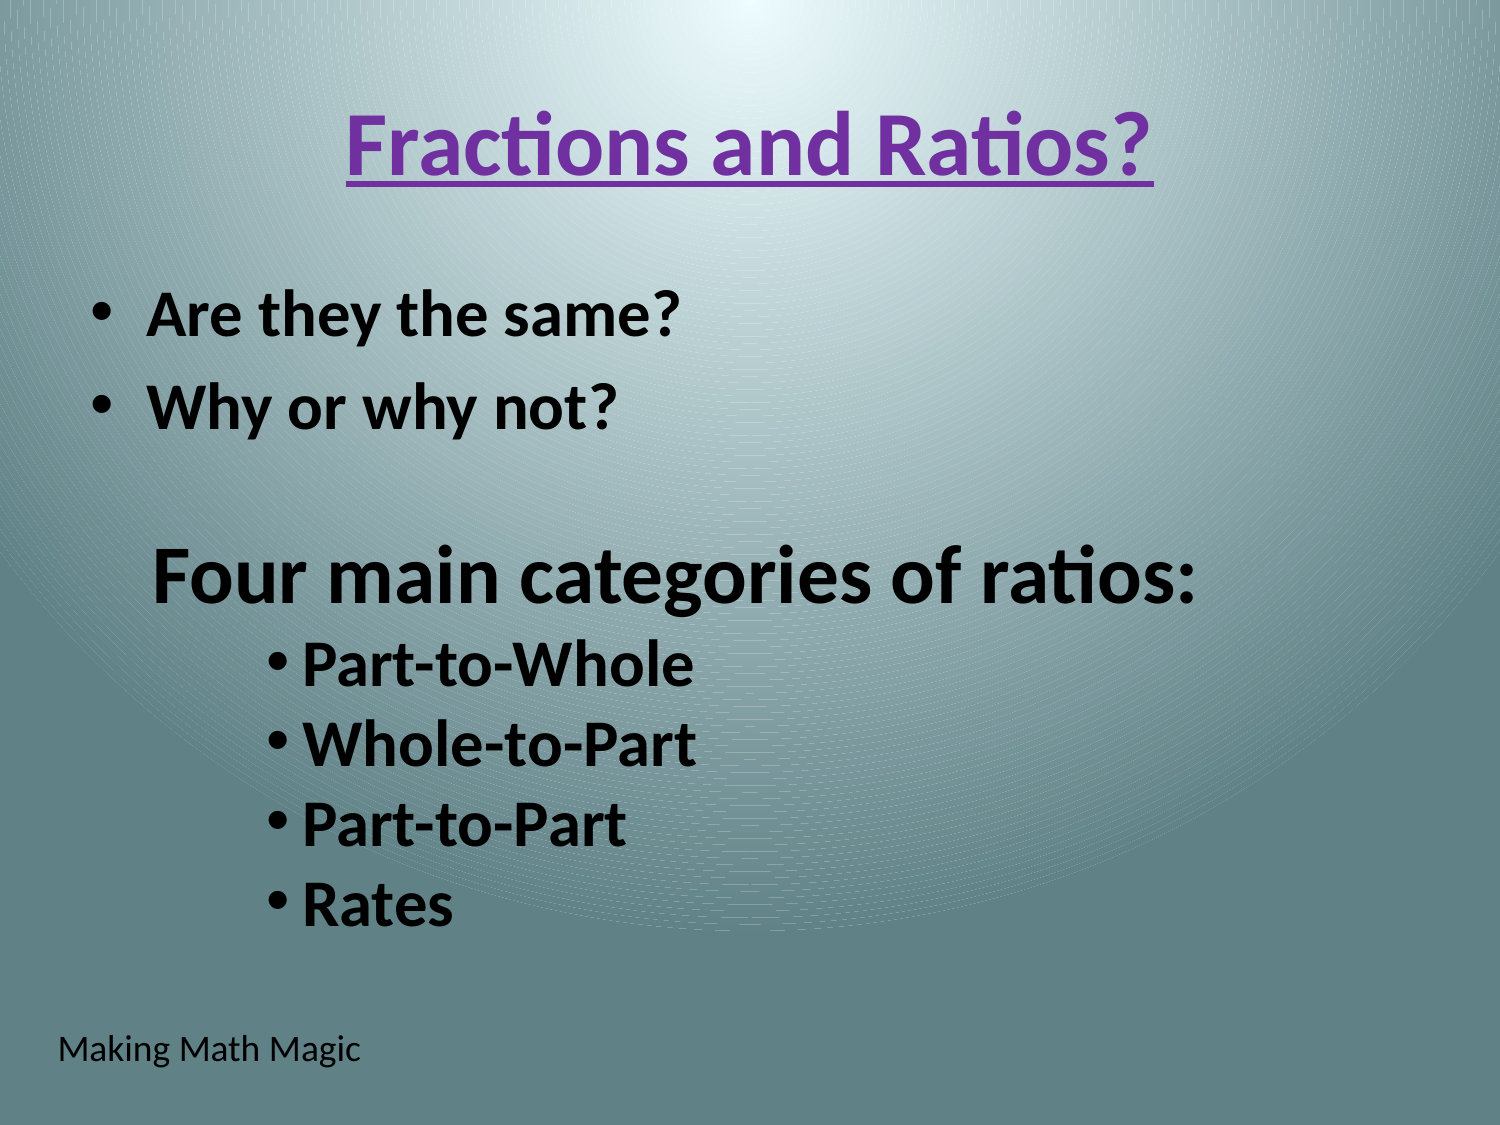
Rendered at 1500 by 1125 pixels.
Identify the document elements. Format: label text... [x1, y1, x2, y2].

text_box Four main categories of ratios: Part-to-Whole Whole-to-Part Part-to-Part Rates [137, 512, 1238, 1027]
title Fractions and Ratios? [74, 44, 1426, 233]
list Are they the same? Why or why not? [74, 262, 1426, 501]
text_box Making Math Magic [42, 1016, 531, 1077]
